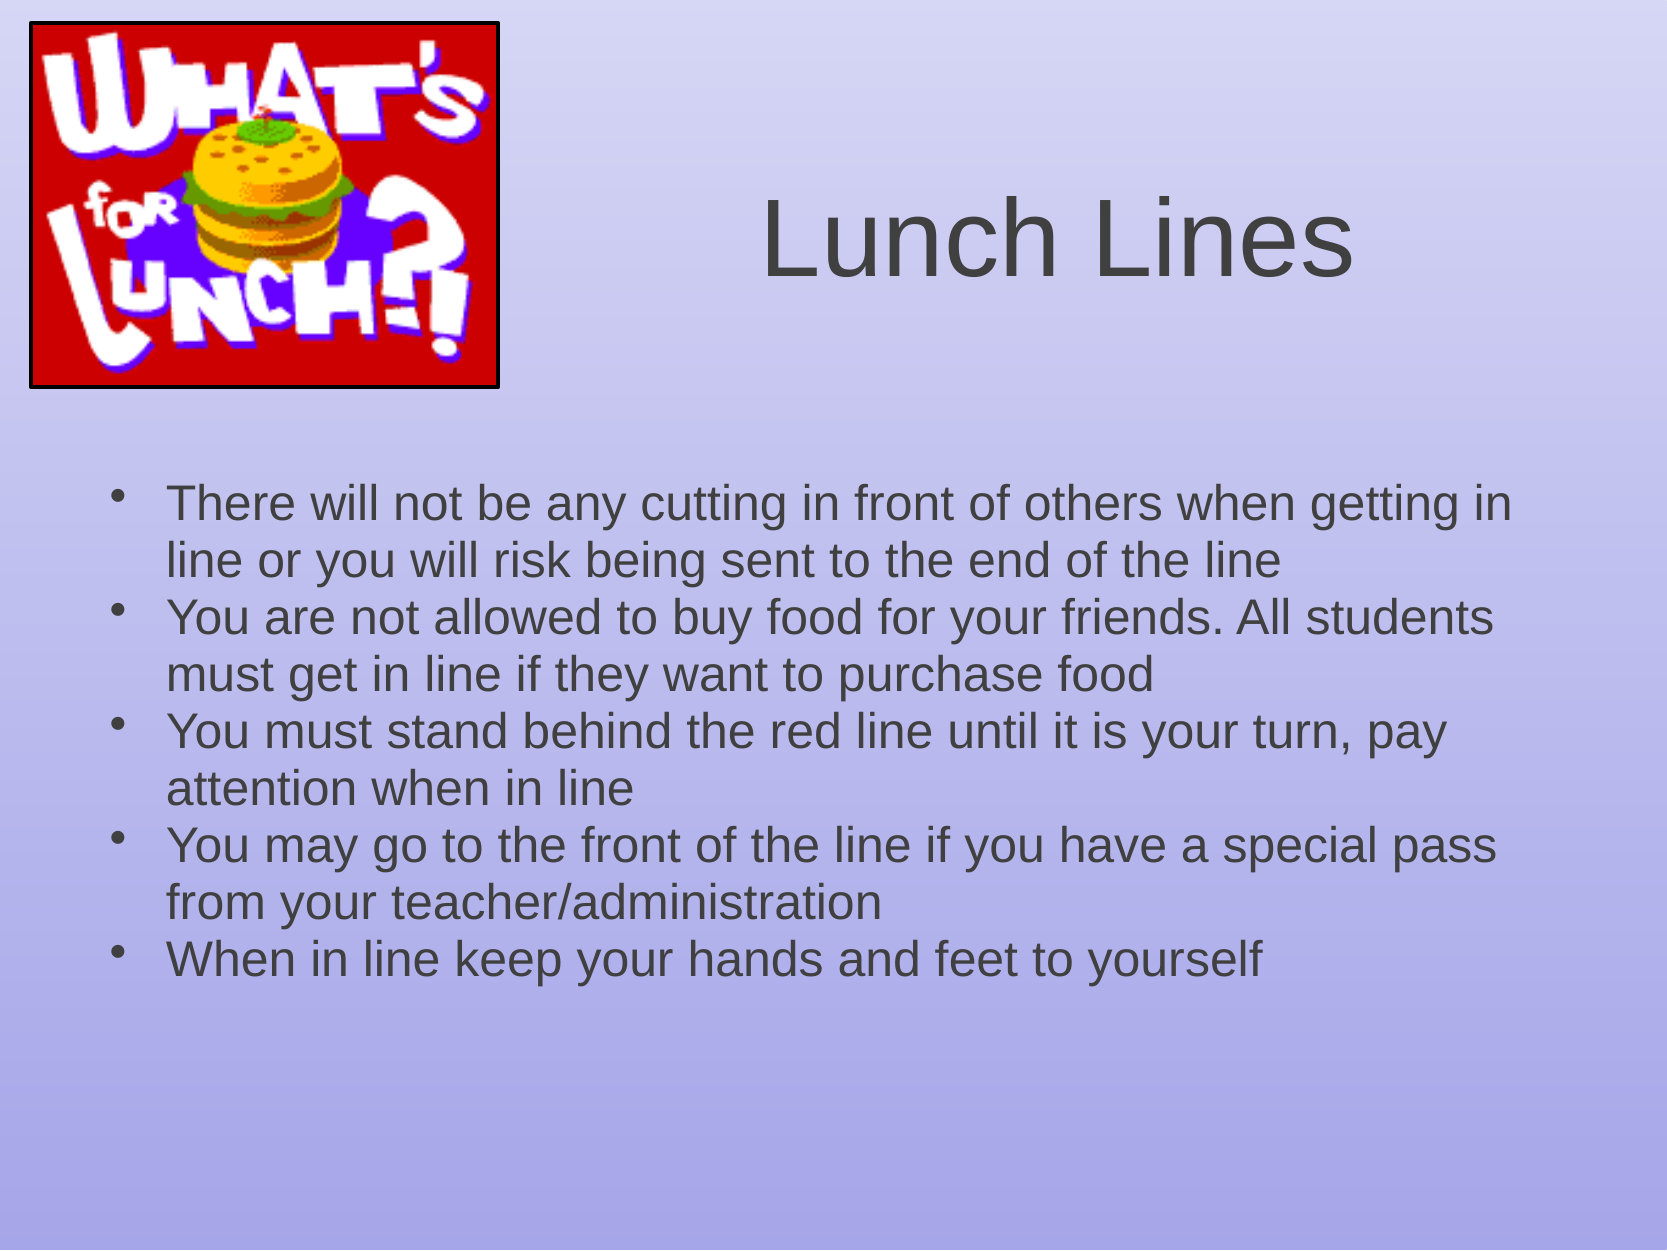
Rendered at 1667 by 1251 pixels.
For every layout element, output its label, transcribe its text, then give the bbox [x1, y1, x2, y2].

title Lunch Lines [502, 124, 1667, 353]
picture [32, 24, 496, 386]
text_box There will not be any cutting in front of others when getting in line or you will risk being sent to the end of the line You are not allowed to buy food for your friends. All students must get in line if they want to purchase food You must stand behind the red line until it is your turn, pay attention when in line You may go to the front of the line if you have a special pass from your teacher/administration When in line keep your hands and feet to yourself [90, 474, 1577, 1102]
